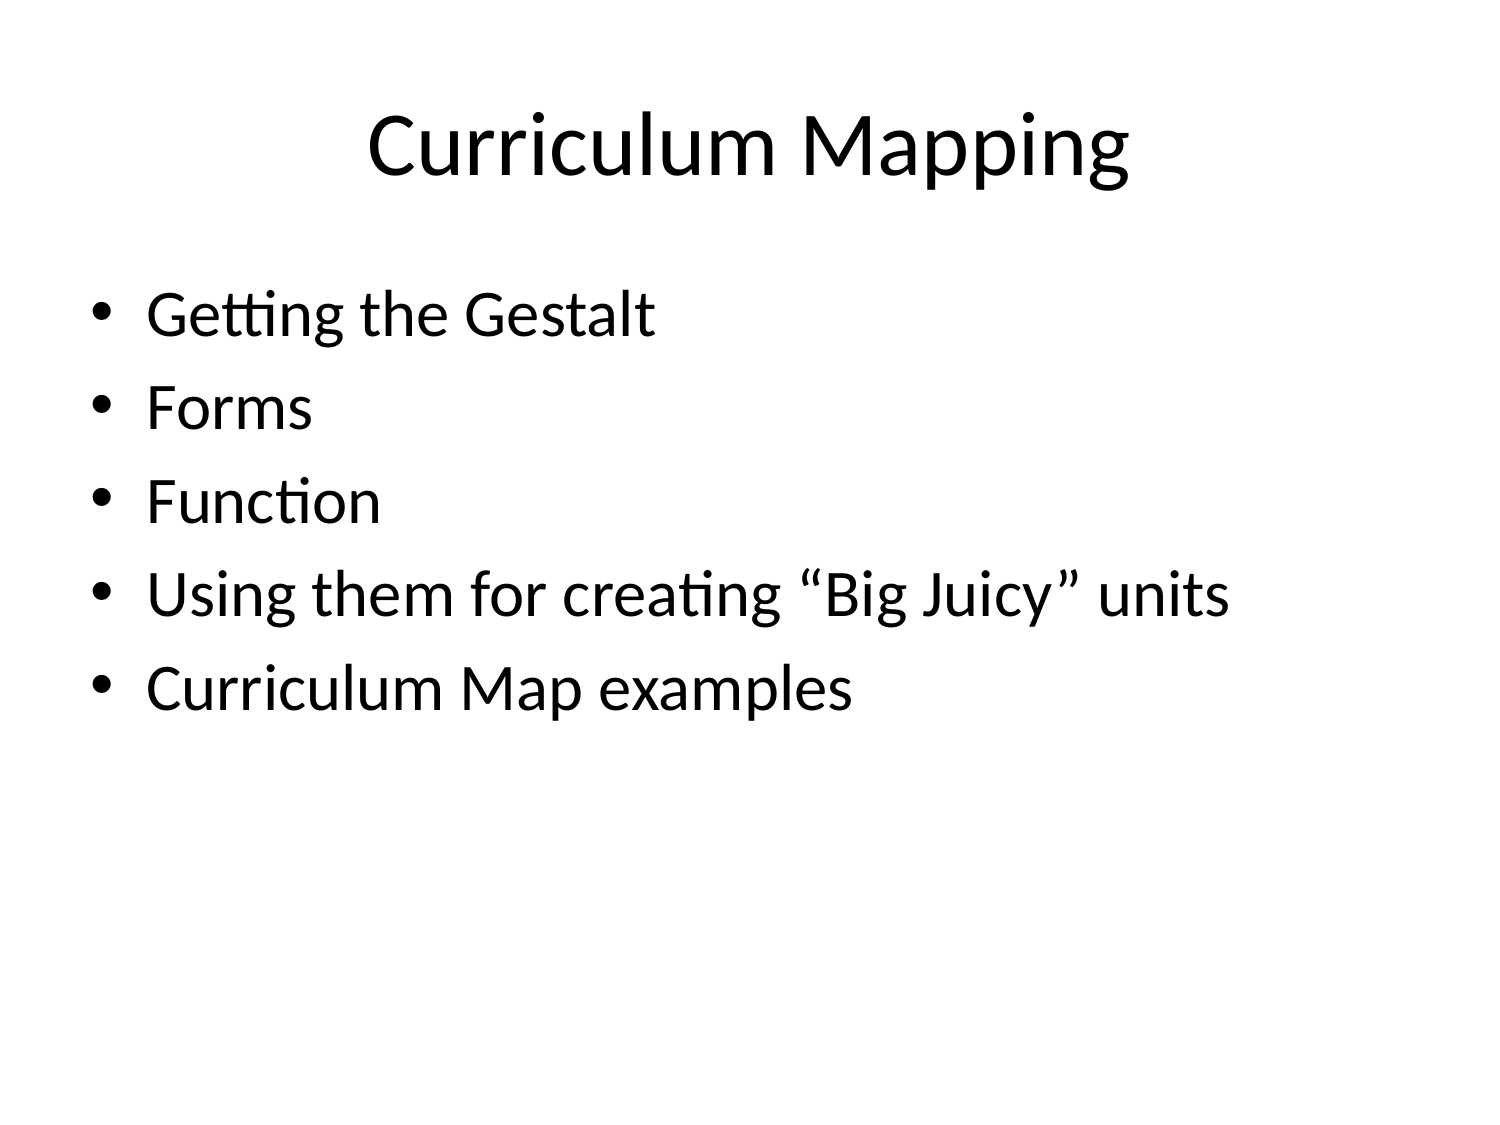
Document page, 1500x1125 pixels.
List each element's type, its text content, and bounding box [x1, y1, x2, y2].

title Curriculum Mapping [75, 45, 1425, 233]
list Getting the Gestalt Forms Function Using them for creating “Big Juicy” units Curriculum Map examples [75, 262, 1425, 1005]
